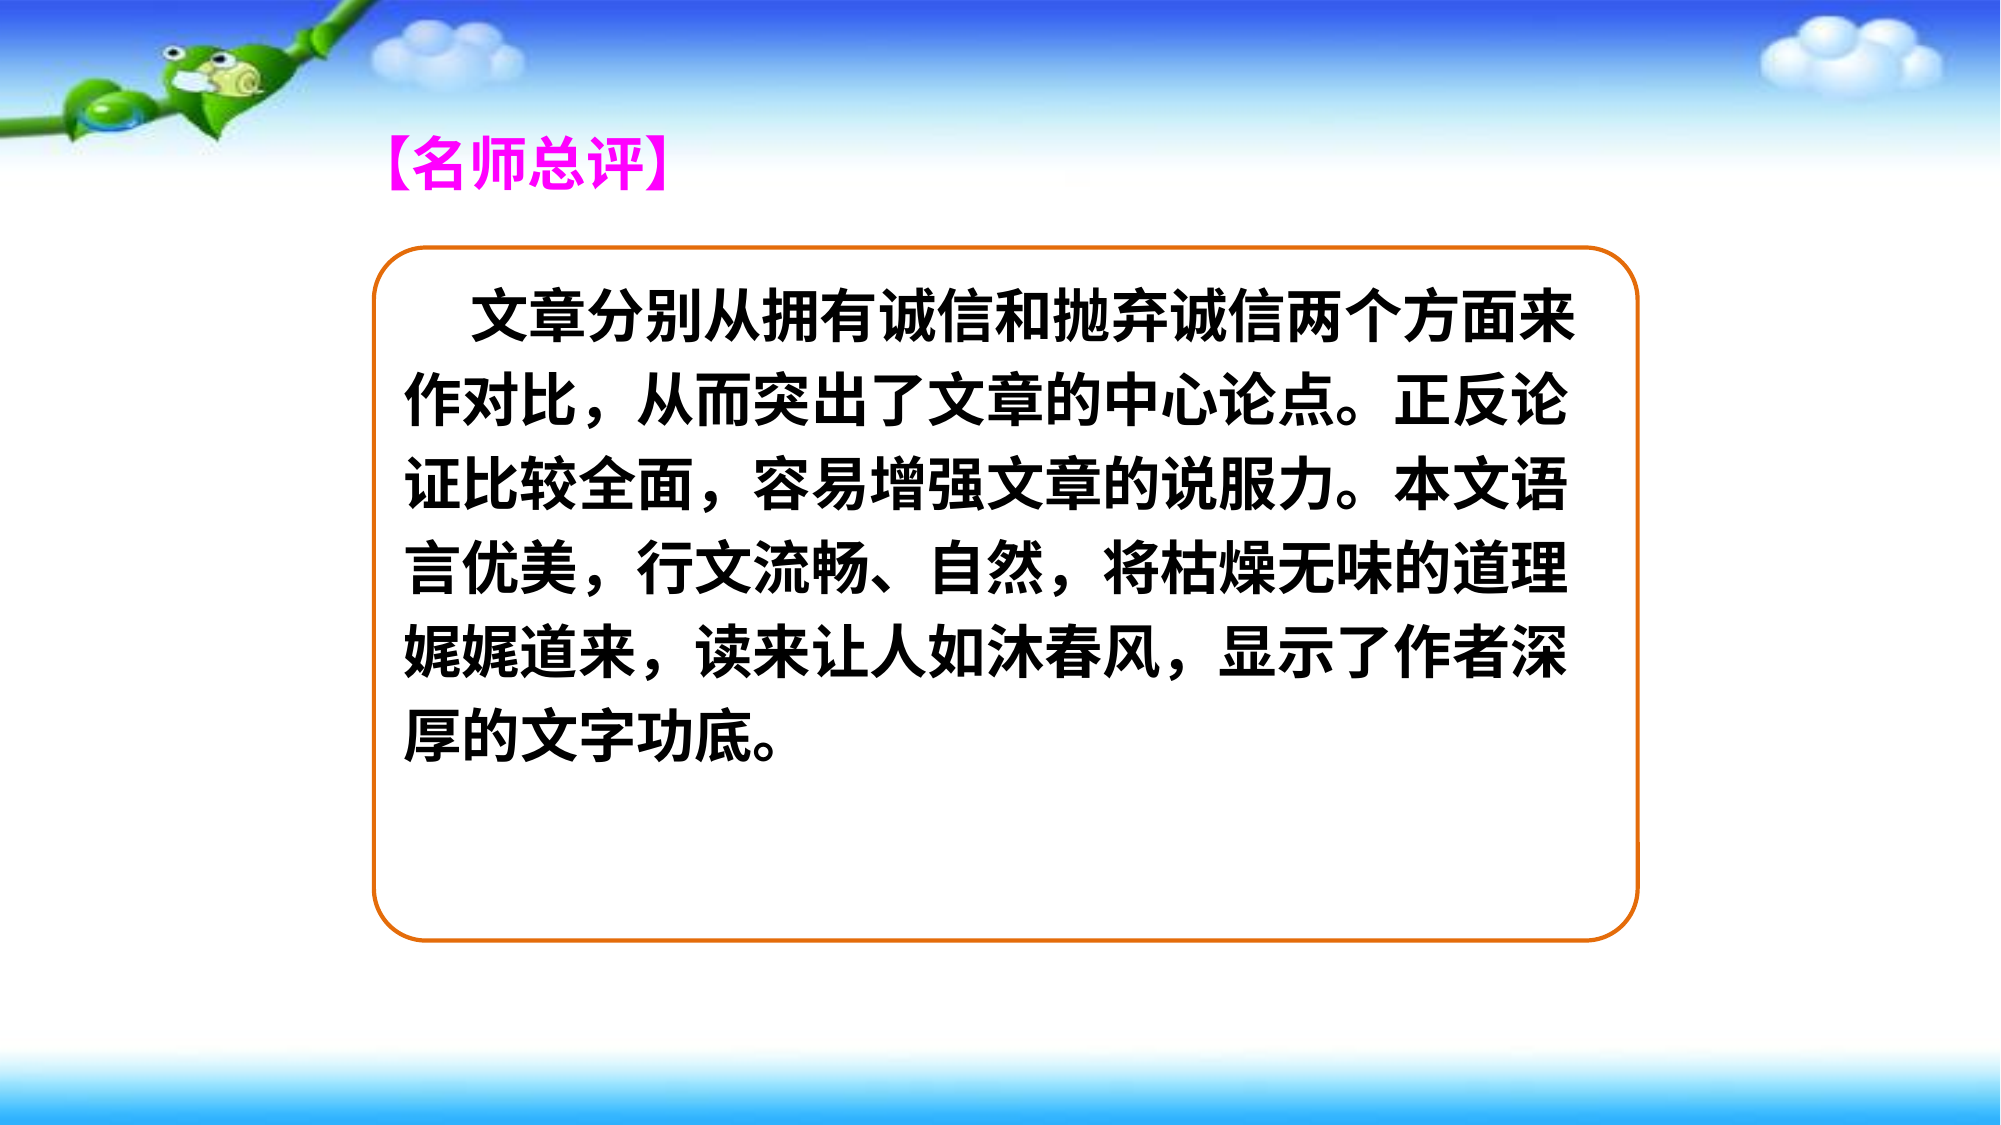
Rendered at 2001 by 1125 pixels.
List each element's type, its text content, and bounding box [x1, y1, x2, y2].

picture [0, 0, 2001, 1125]
text_box 【名师总评】 [338, 105, 764, 205]
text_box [373, 247, 1638, 941]
